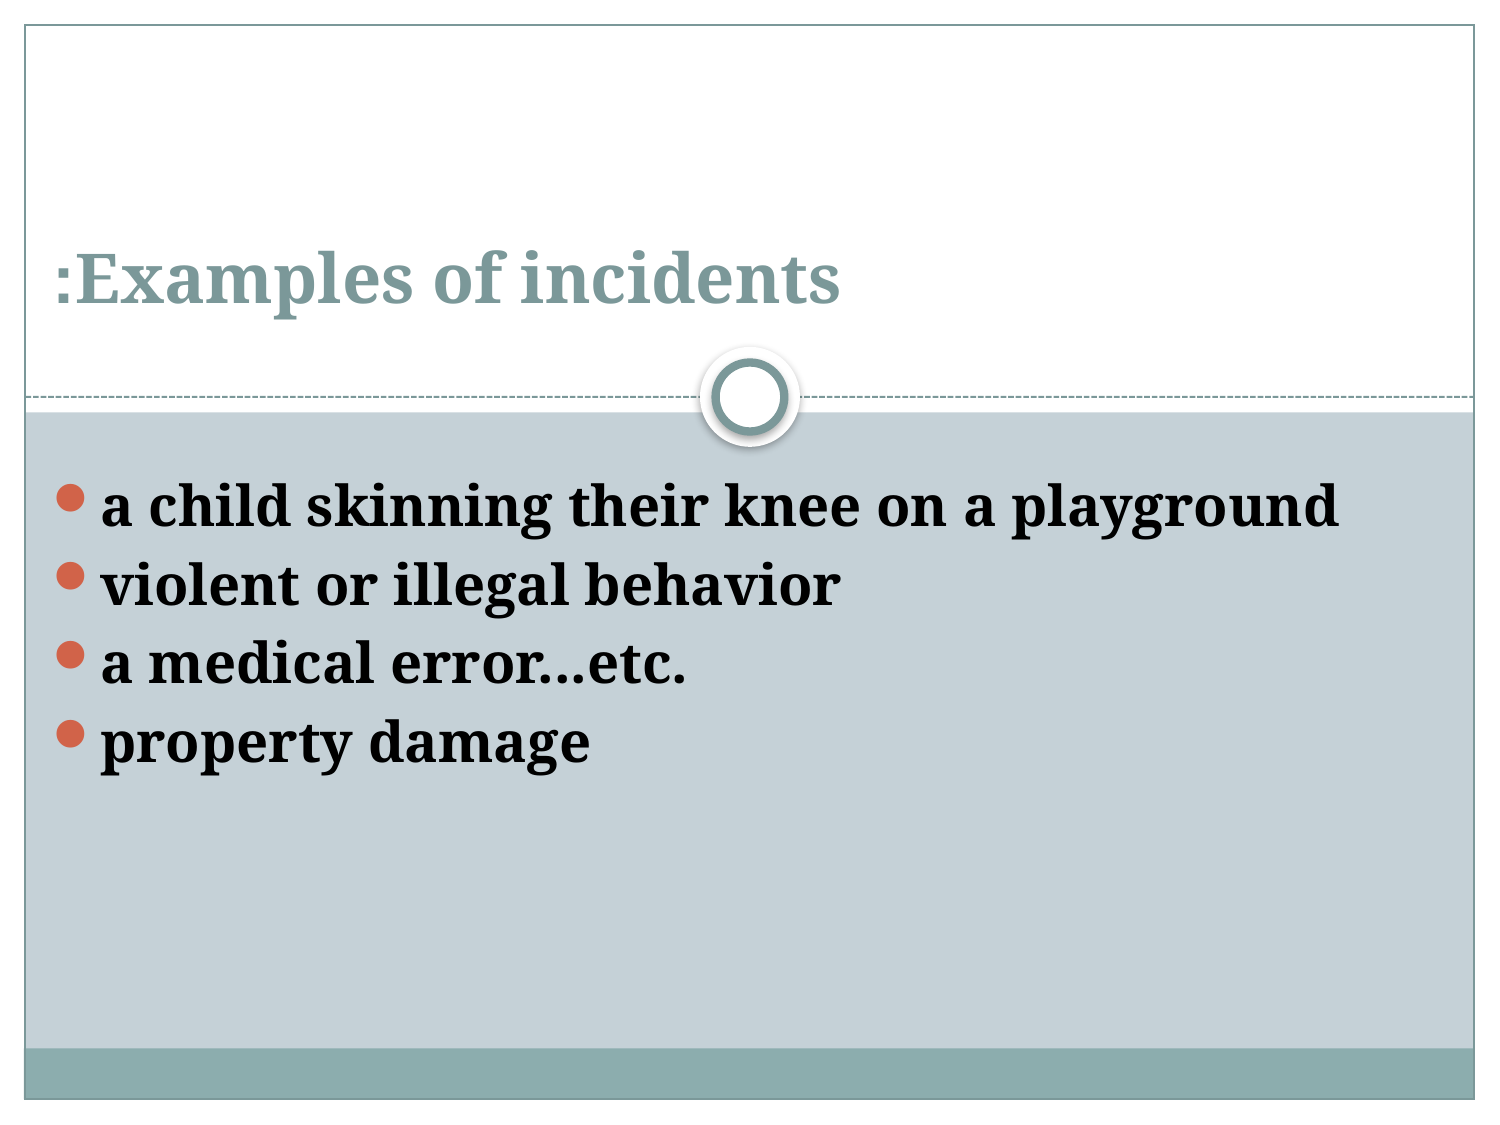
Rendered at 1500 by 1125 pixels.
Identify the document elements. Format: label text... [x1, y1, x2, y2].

title Examples of incidents: [37, 199, 1438, 325]
list a child skinning their knee on a playground violent or illegal behavior a medical error...etc. property damage [37, 462, 1438, 1125]
